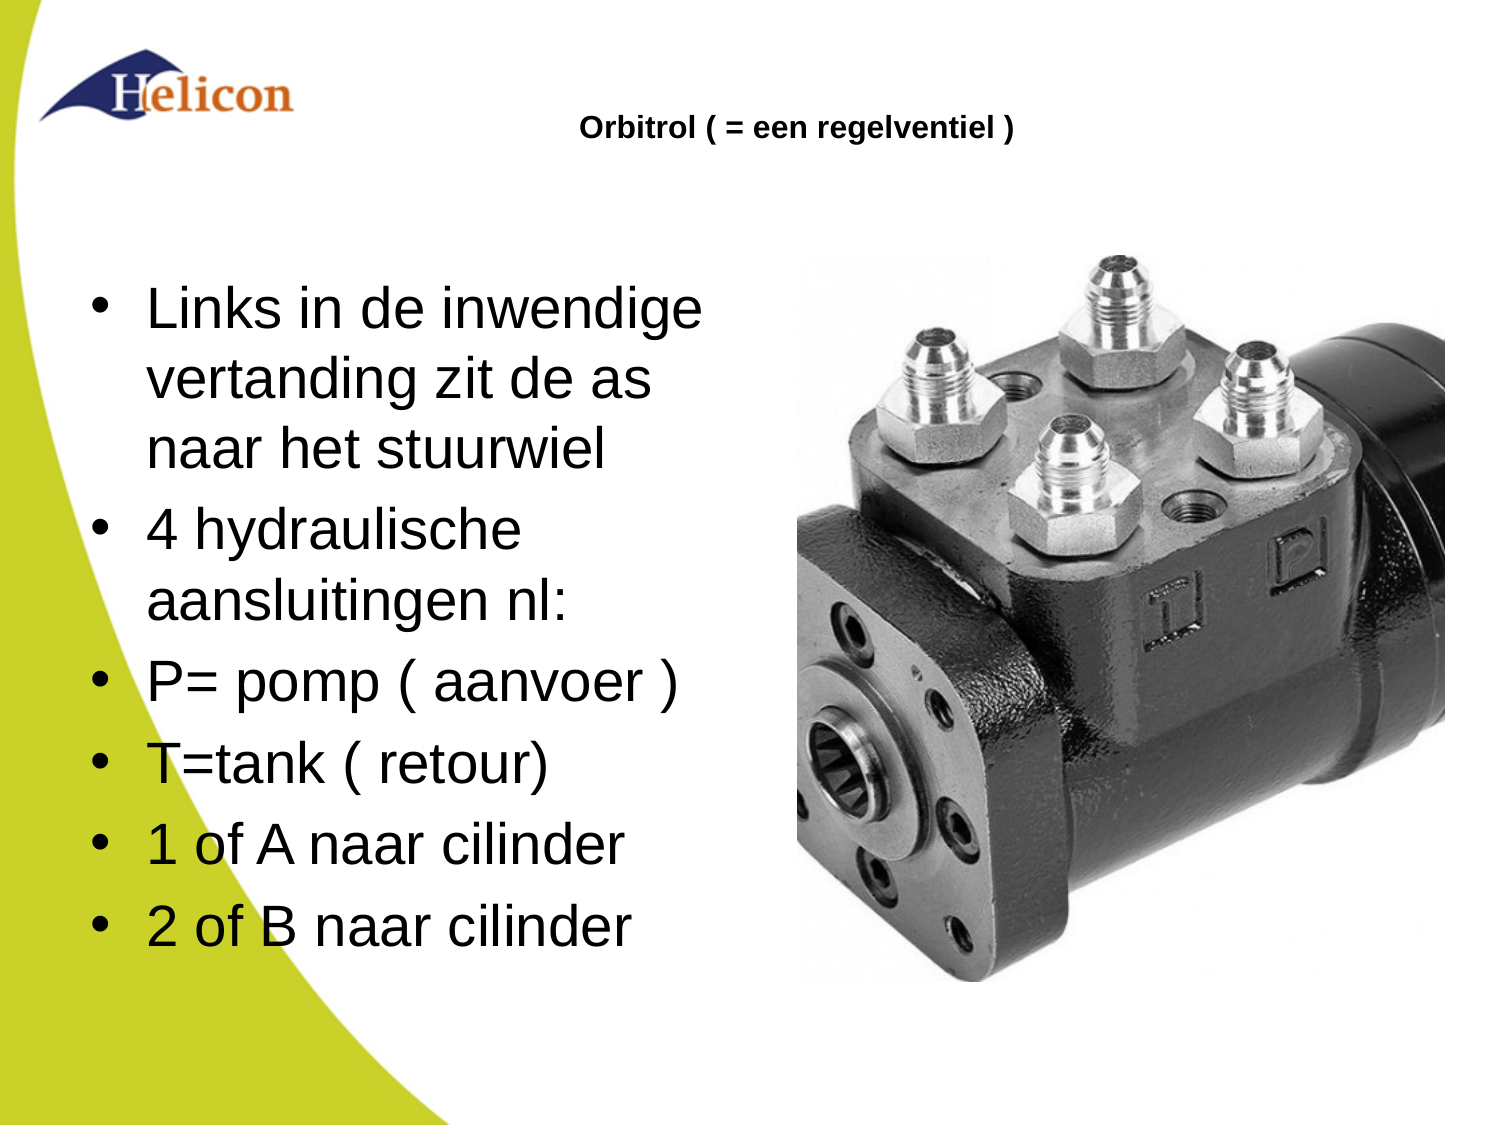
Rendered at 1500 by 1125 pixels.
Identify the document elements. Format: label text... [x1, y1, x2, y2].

title Orbitrol ( = een regelventiel ) [122, 54, 1473, 154]
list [796, 255, 1446, 982]
list Links in de inwendige vertanding zit de as naar het stuurwiel 4 hydraulische aansluitingen nl: P= pomp ( aanvoer ) T=tank ( retour) 1 of A naar cilinder 2 of B naar cilinder [75, 262, 738, 1005]
picture [0, 0, 1500, 1125]
